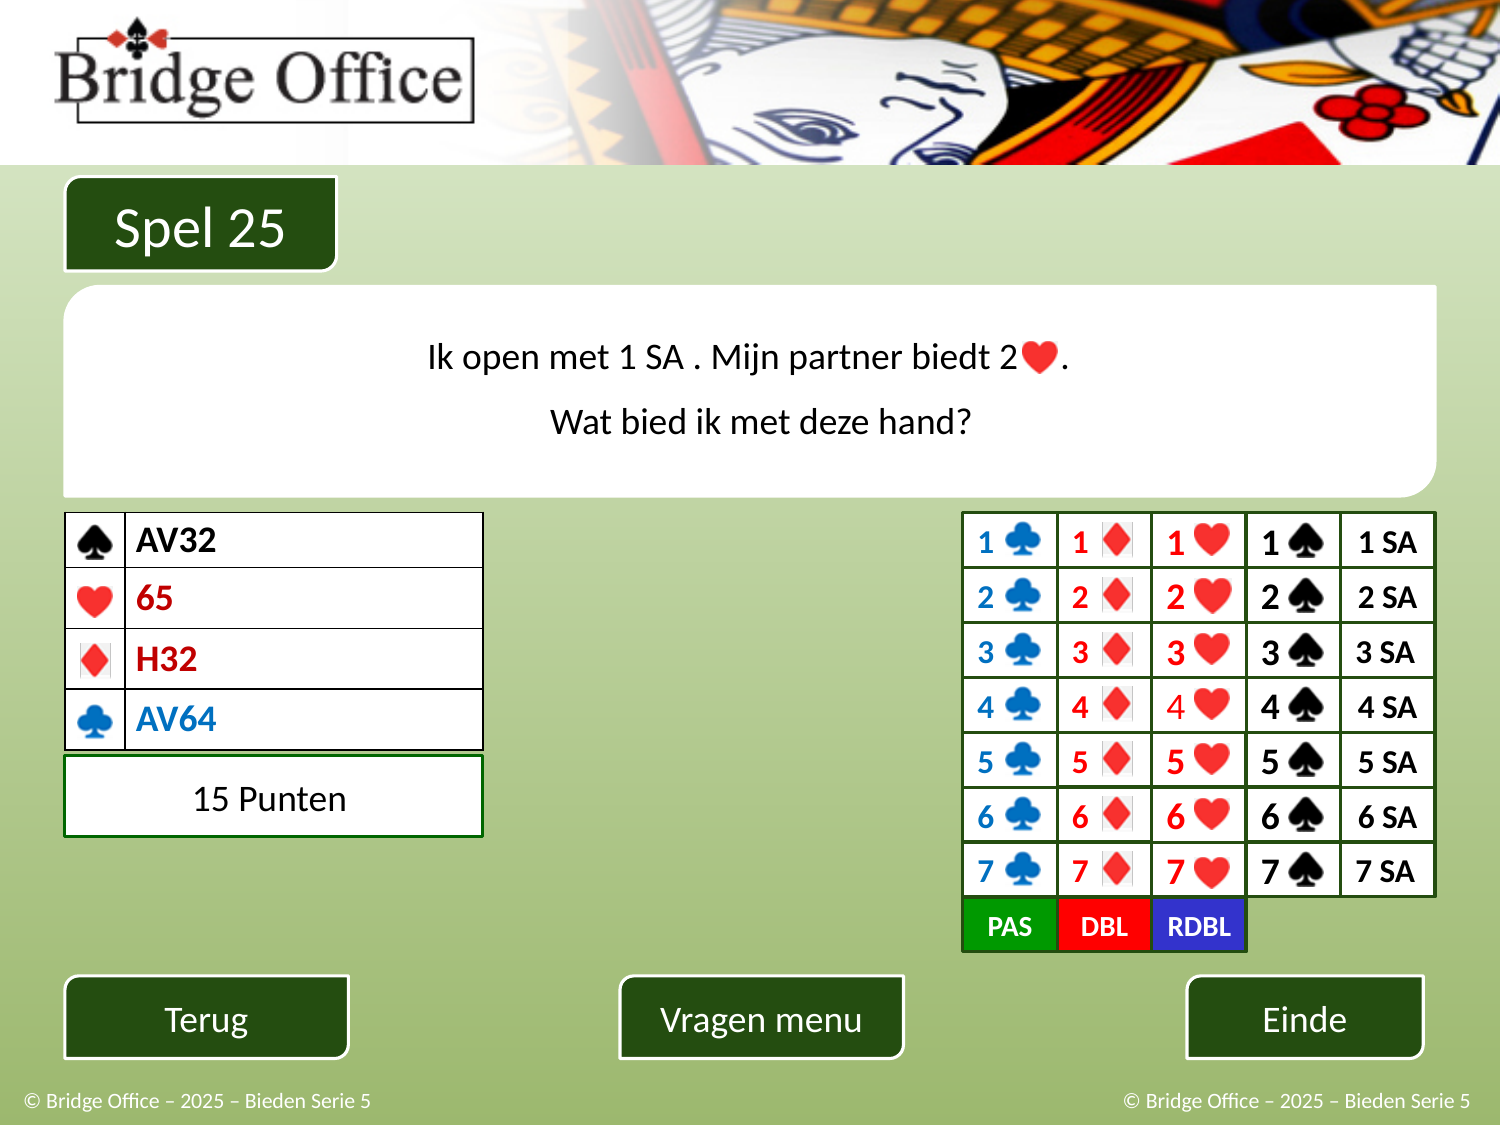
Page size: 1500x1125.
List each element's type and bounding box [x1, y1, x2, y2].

picture [1099, 577, 1135, 613]
picture [1193, 578, 1232, 614]
text_box [1107, 1079, 1500, 1121]
picture [1022, 341, 1059, 374]
picture [1004, 796, 1041, 833]
picture [1288, 796, 1324, 833]
picture [1099, 741, 1135, 778]
picture [1288, 576, 1324, 613]
picture [1193, 743, 1230, 776]
picture [1193, 798, 1230, 830]
picture [77, 703, 114, 740]
text_box [63, 754, 484, 838]
text_box [961, 511, 1437, 953]
picture [1004, 521, 1041, 558]
text_box [1185, 974, 1425, 1061]
picture [1288, 851, 1324, 887]
picture [1004, 576, 1041, 613]
picture [1099, 796, 1135, 833]
table_cell [126, 629, 482, 688]
text_box [63, 174, 339, 273]
picture [1004, 741, 1041, 778]
picture [1194, 633, 1230, 666]
picture [1004, 686, 1041, 723]
picture [1288, 741, 1324, 778]
text_box [63, 284, 1437, 498]
picture [1099, 522, 1135, 558]
picture [1099, 631, 1135, 668]
text_box [8, 1079, 393, 1121]
table_cell [66, 568, 124, 628]
picture [77, 643, 114, 679]
picture [1004, 851, 1041, 887]
text_box [618, 974, 906, 1061]
picture [1193, 688, 1230, 721]
table_cell [126, 568, 482, 628]
picture [0, 0, 1500, 166]
picture [1099, 851, 1135, 887]
picture [77, 585, 114, 618]
picture [1288, 521, 1325, 558]
picture [1004, 631, 1041, 668]
picture [1193, 857, 1230, 890]
picture [1288, 631, 1324, 668]
picture [77, 524, 114, 561]
text_box [63, 974, 350, 1061]
table_cell [126, 690, 482, 749]
table_cell [66, 629, 124, 688]
table_header [126, 513, 482, 567]
picture [1099, 686, 1135, 723]
picture [1193, 523, 1230, 556]
table_header [66, 513, 124, 567]
table_cell [66, 690, 124, 749]
picture [1288, 686, 1324, 723]
